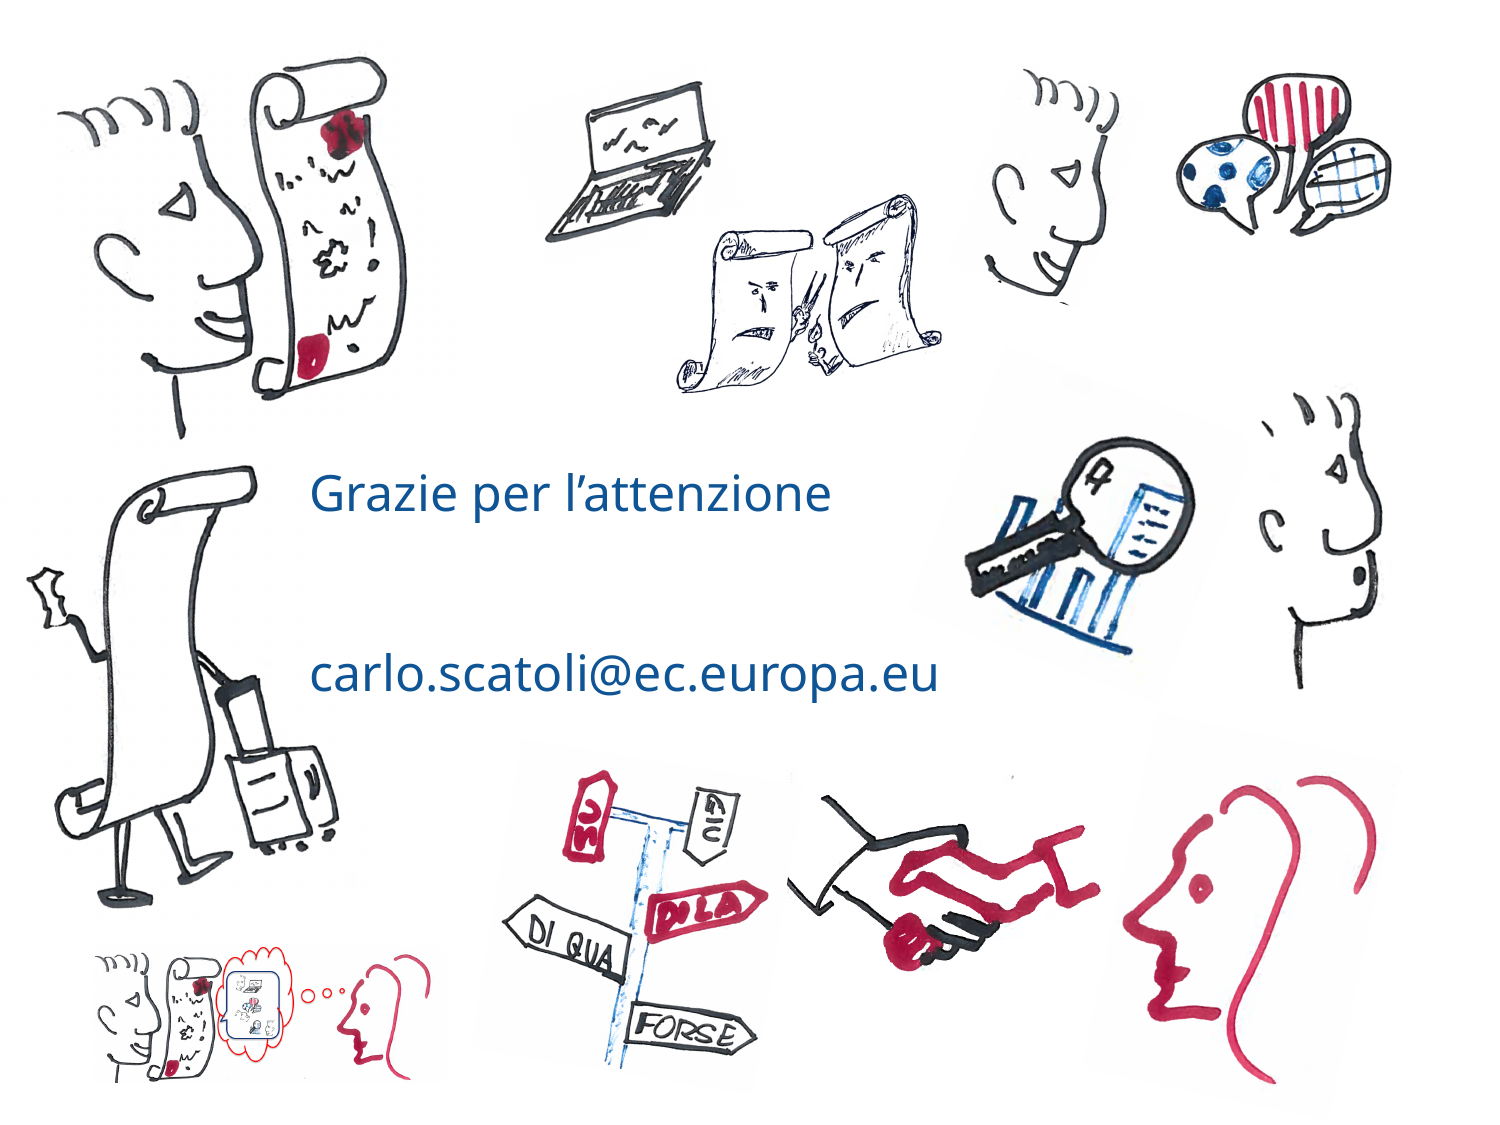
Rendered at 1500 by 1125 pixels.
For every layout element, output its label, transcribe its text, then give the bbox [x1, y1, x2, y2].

picture [1150, 42, 1414, 262]
text_box Grazie per l’attenzione carlo.scatoli@ec.europa.eu [294, 454, 1082, 709]
picture [947, 347, 1492, 707]
picture [91, 946, 447, 1084]
picture [948, 61, 1147, 308]
picture [505, 58, 949, 395]
picture [471, 713, 1402, 1120]
picture [35, 32, 469, 462]
picture [0, 441, 377, 943]
